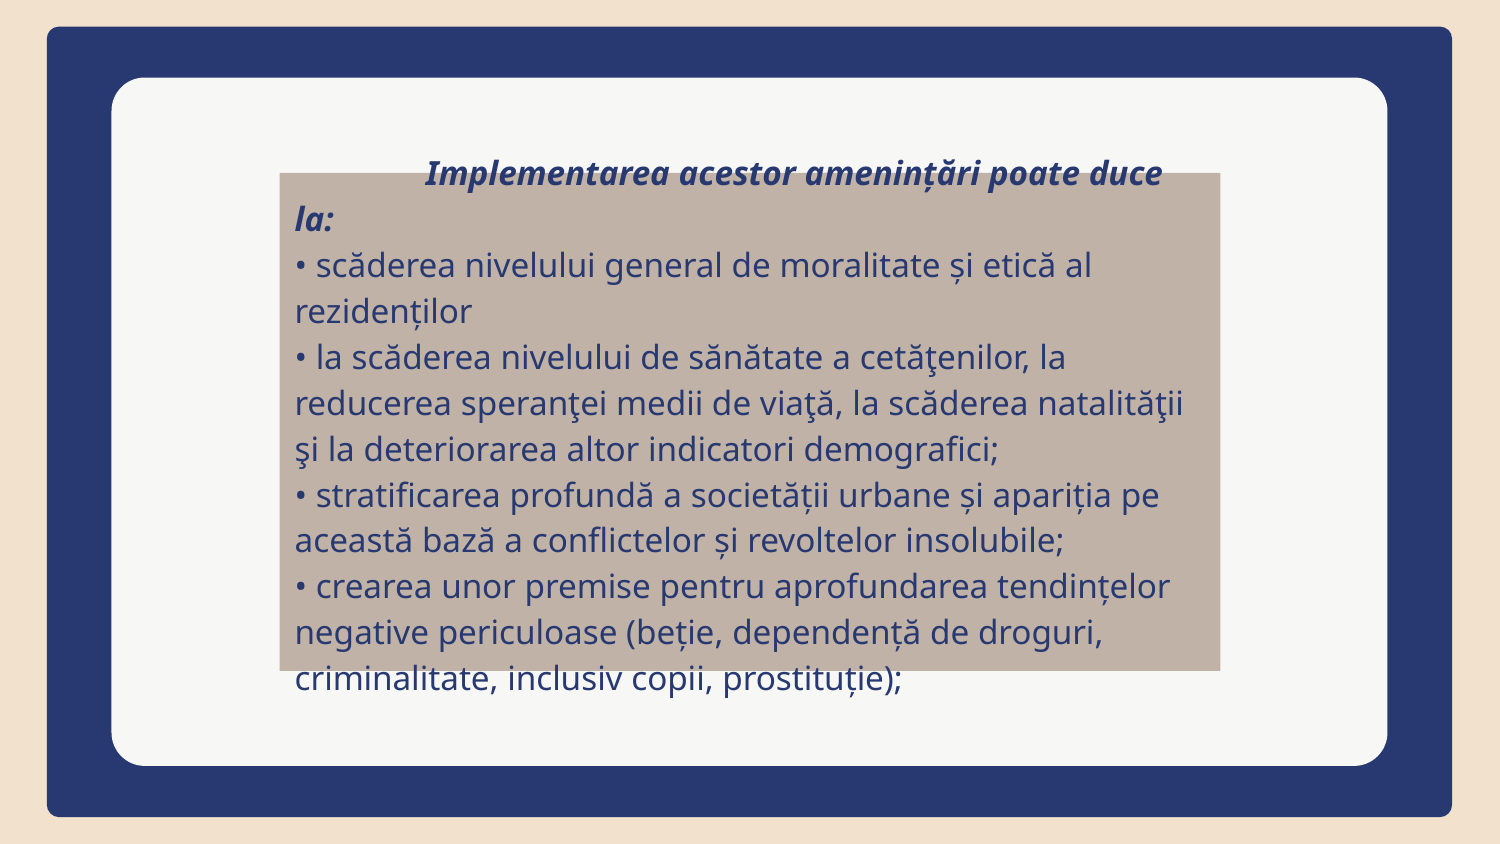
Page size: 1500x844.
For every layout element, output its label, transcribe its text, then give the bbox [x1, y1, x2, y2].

title Implementarea acestor amenințări poate duce la: • scăderea nivelului general de moralitate și etică al rezidenților • la scăderea nivelului de sănătate a cetăţenilor, la reducerea speranţei medii de viaţă, la scăderea natalităţii şi la deteriorarea altor indicatori demografici; • stratificarea profundă a societății urbane și apariția pe această bază a conflictelor și revoltelor insolubile; • crearea unor premise pentru aprofundarea tendințelor negative periculoase (beție, dependență de droguri, criminalitate, inclusiv copii, prostituție); [279, 172, 1221, 671]
